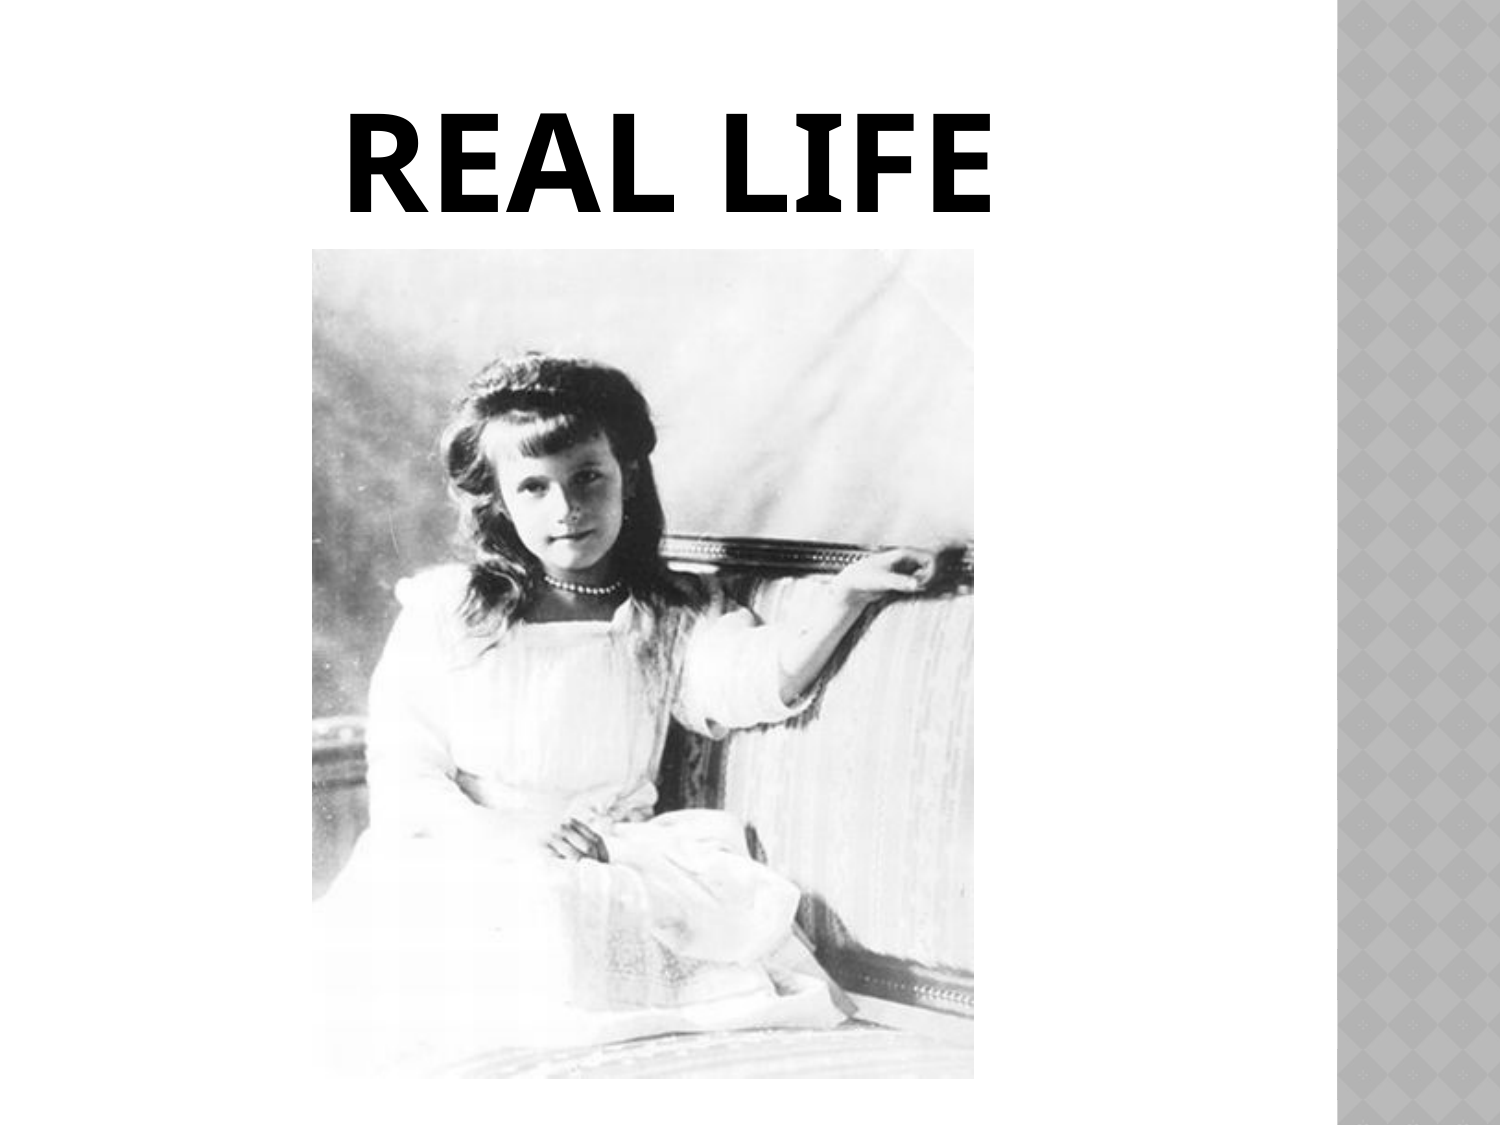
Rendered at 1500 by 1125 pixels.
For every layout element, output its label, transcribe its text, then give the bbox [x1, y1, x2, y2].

picture [312, 249, 974, 1079]
title Real life [75, 52, 1263, 240]
